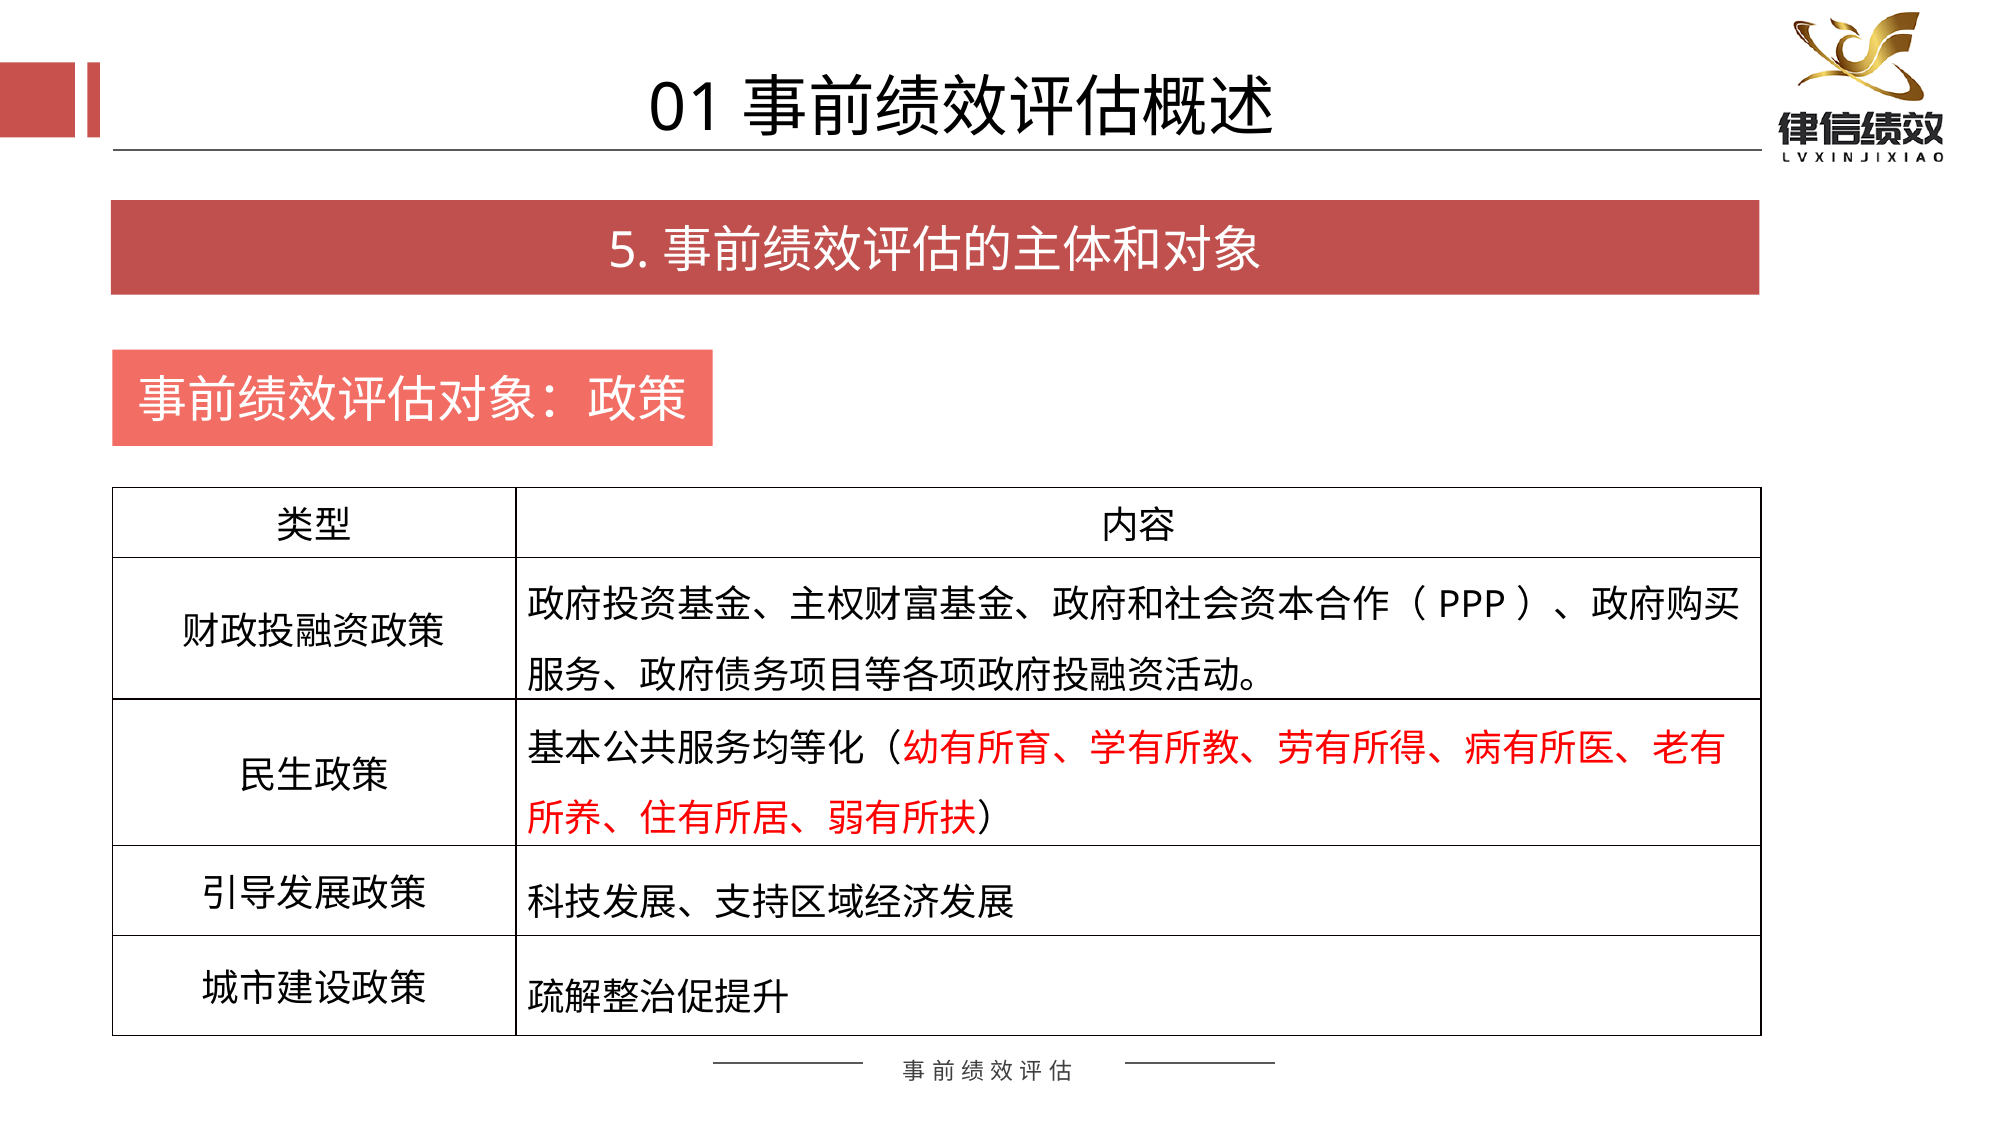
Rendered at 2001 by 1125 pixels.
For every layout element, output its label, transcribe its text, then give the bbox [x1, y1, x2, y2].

text_box 01事前绩效评估概述 [575, 62, 1350, 145]
table_cell 引导发展政策 [113, 846, 515, 935]
text_box 事前绩效评估对象：政策 [110, 348, 715, 448]
table_cell 城市建设政策 [113, 936, 515, 1035]
table_cell 民生政策 [113, 700, 515, 845]
table_cell 科技发展、支持区域经济发展 [517, 846, 1760, 935]
table_cell 财政投融资政策 [113, 558, 515, 698]
table_cell 疏解整治促提升 [517, 936, 1760, 1035]
picture [1762, 0, 1959, 175]
text_box 5.事前绩效评估的主体和对象 [109, 198, 1762, 297]
table_header 类型 [113, 488, 515, 557]
table_header 内容 [517, 488, 1760, 557]
table_cell 政府投资基金、主权财富基金、政府和社会资本合作（PPP）、政府购买服务、政府债务项目等各项政府投融资活动。 [517, 558, 1760, 698]
table_cell 基本公共服务均等化（幼有所育、学有所教、劳有所得、病有所医、老有所养、住有所居、弱有所扶） [517, 700, 1760, 845]
